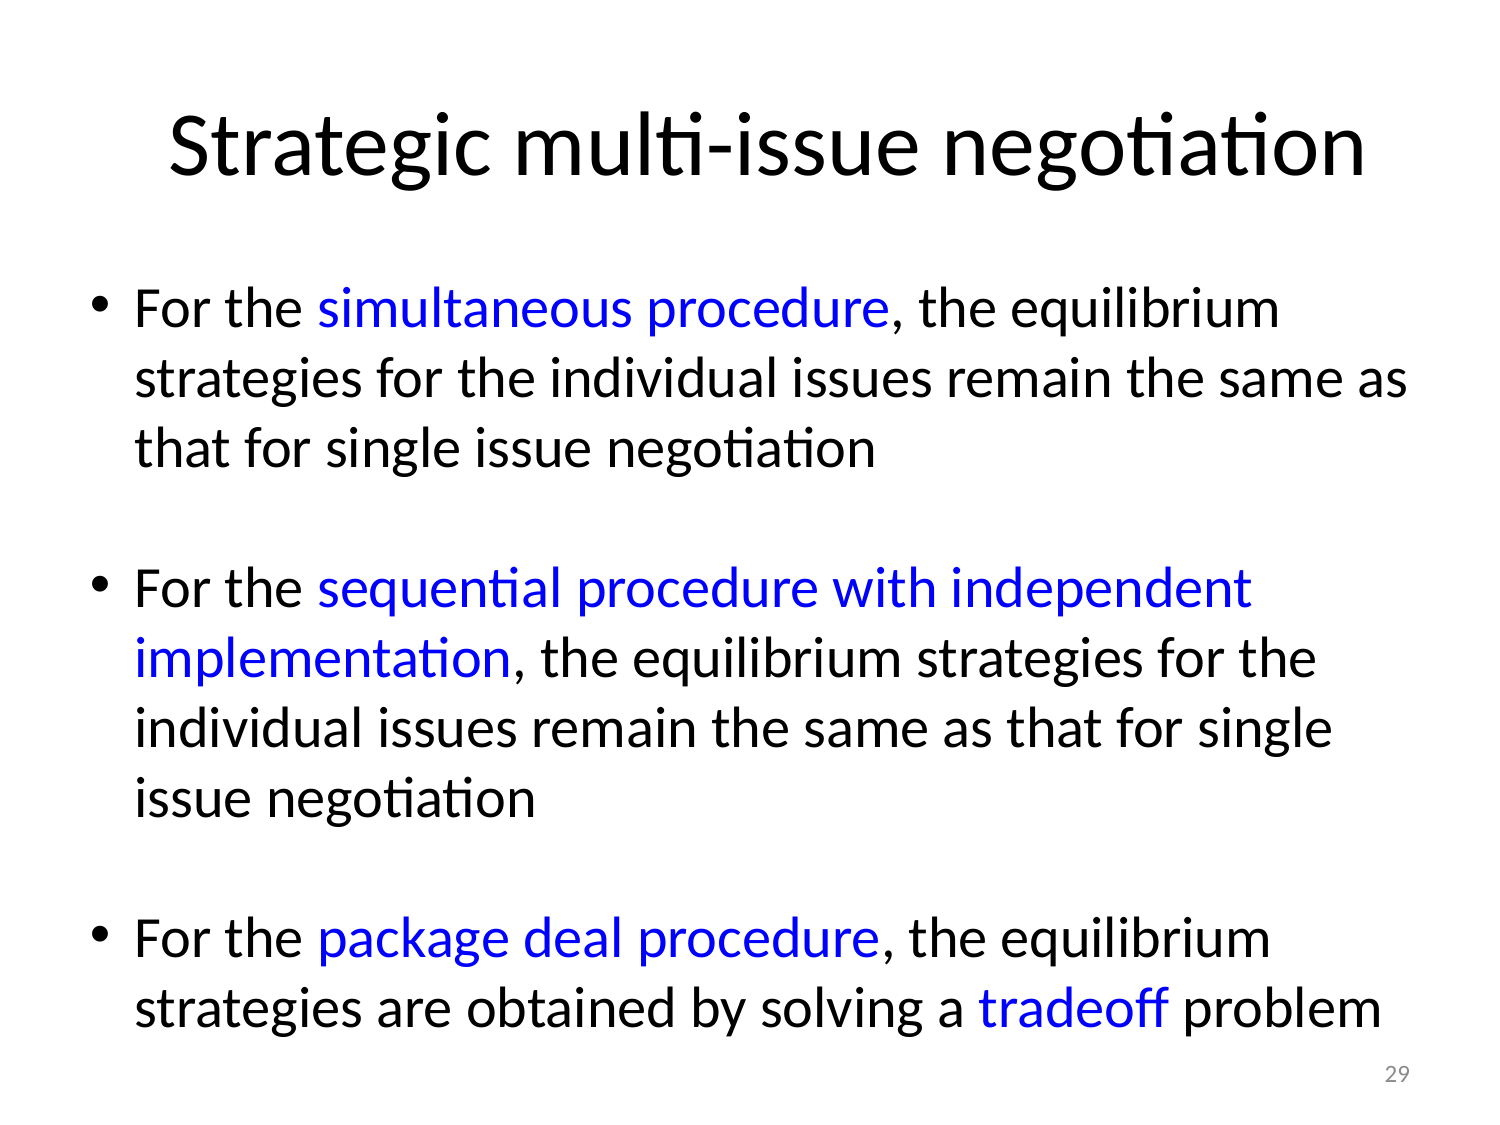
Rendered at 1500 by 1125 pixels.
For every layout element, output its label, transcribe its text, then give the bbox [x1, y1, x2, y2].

text_box Strategic multi-issue negotiation [143, 45, 1394, 233]
slide_number 29 [1074, 1042, 1425, 1103]
text_box For the simultaneous procedure, the equilibrium strategies for the individual issues remain the same as that for single issue negotiation For the sequential procedure with independent implementation, the equilibrium strategies for the individual issues remain the same as that for single issue negotiation For the package deal procedure, the equilibrium strategies are obtained by solving a tradeoff problem [74, 261, 1440, 1091]
